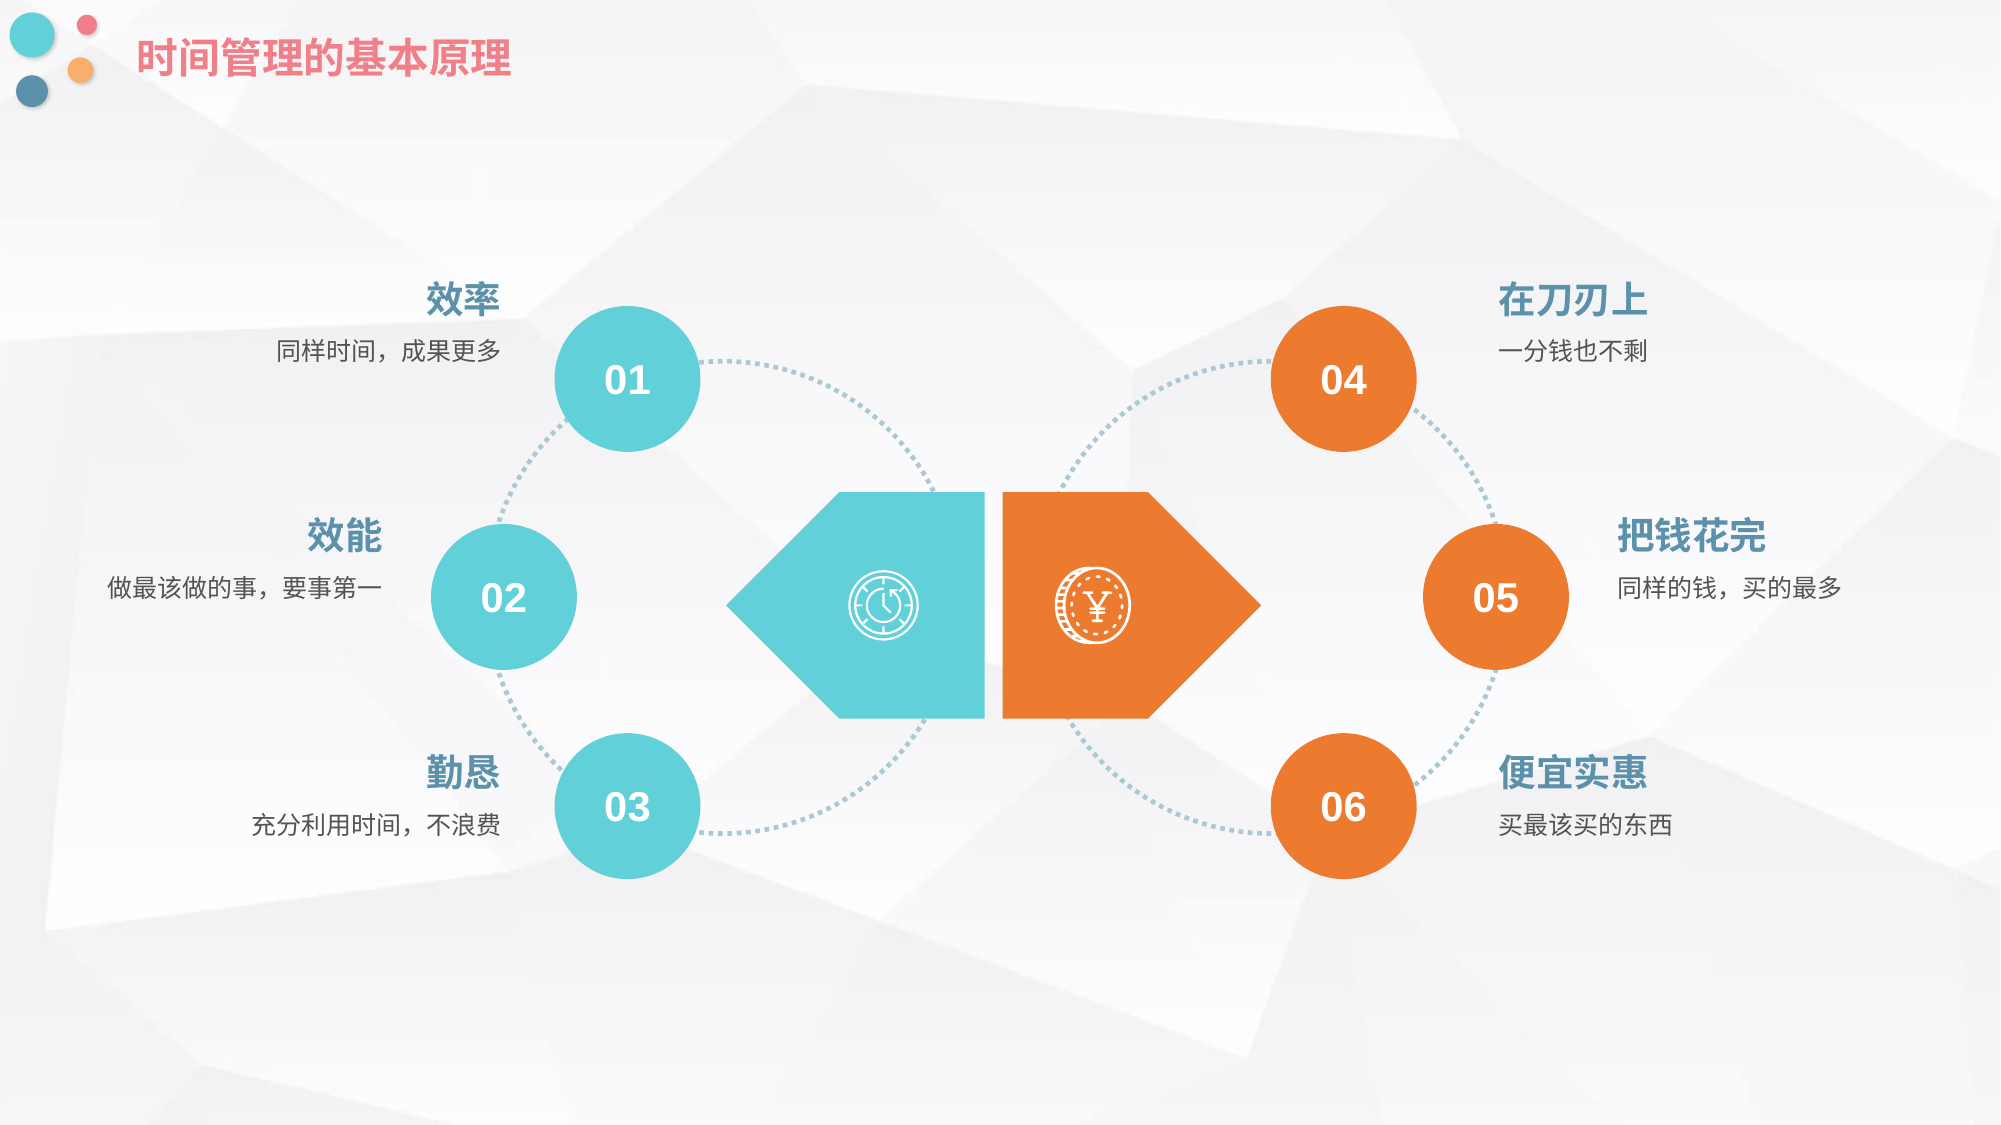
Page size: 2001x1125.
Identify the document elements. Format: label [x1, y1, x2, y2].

text_box [430, 305, 1569, 880]
text_box [37, 245, 516, 844]
text_box [1483, 245, 1963, 844]
picture [0, 0, 2000, 1125]
